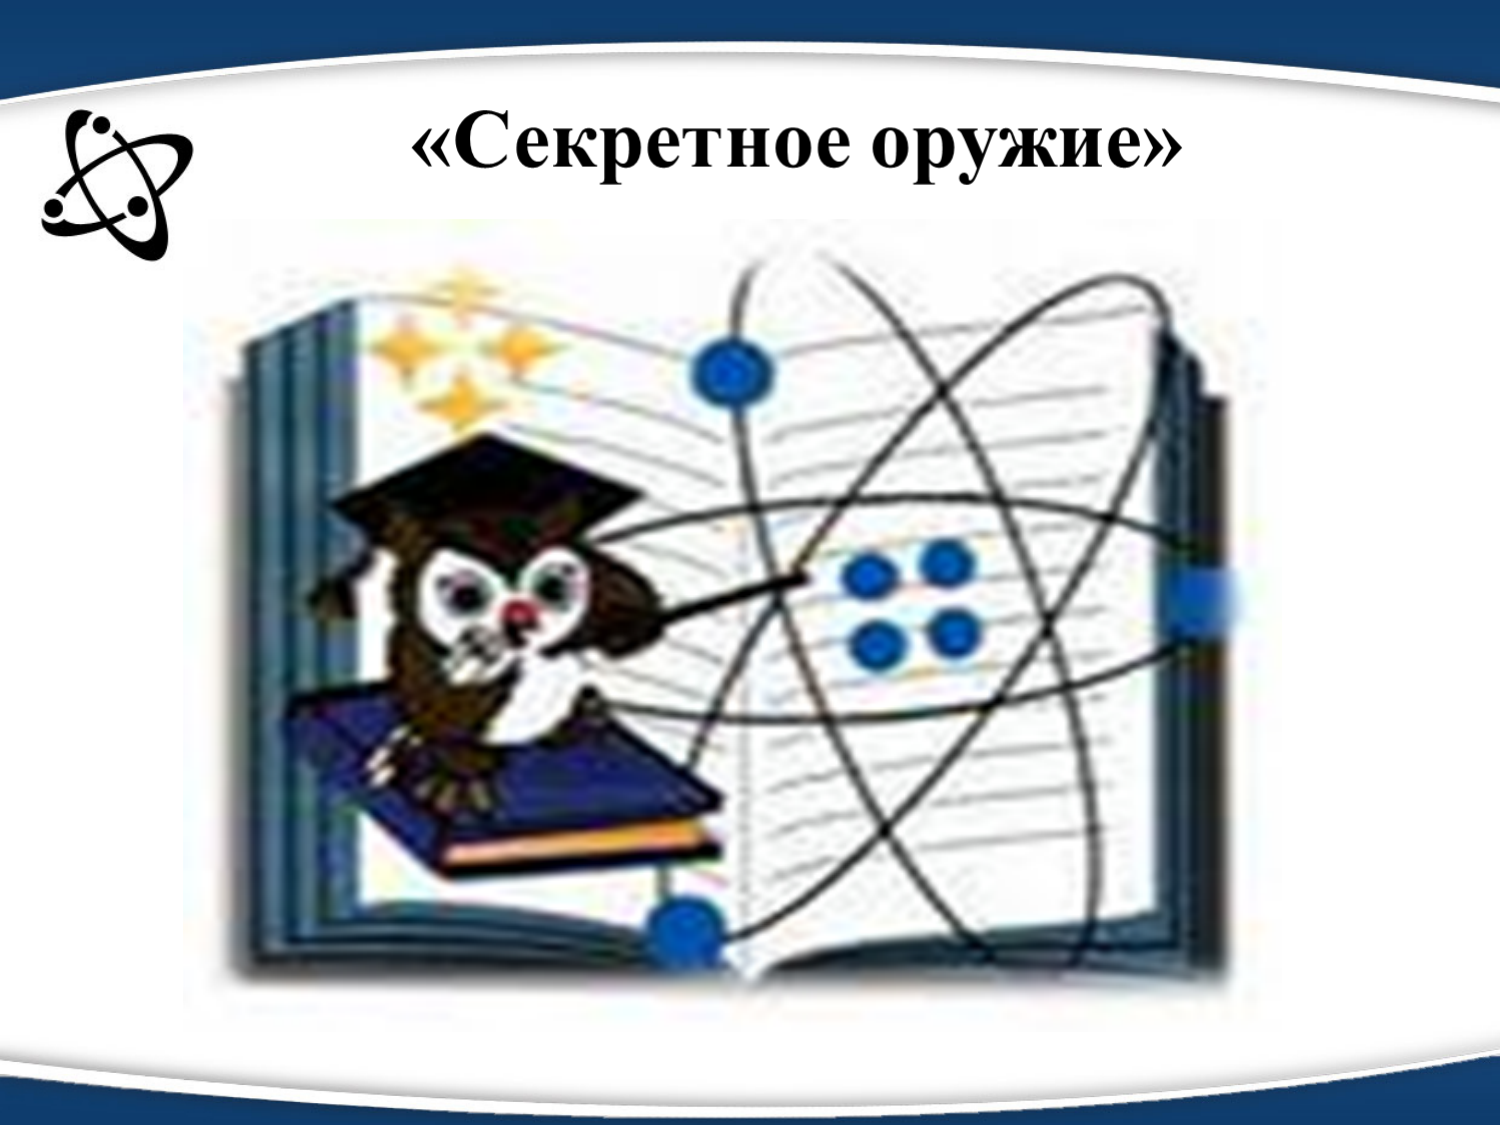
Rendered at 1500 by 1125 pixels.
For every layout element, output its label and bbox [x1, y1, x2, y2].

picture [0, 0, 1500, 1125]
list [182, 219, 1282, 1032]
